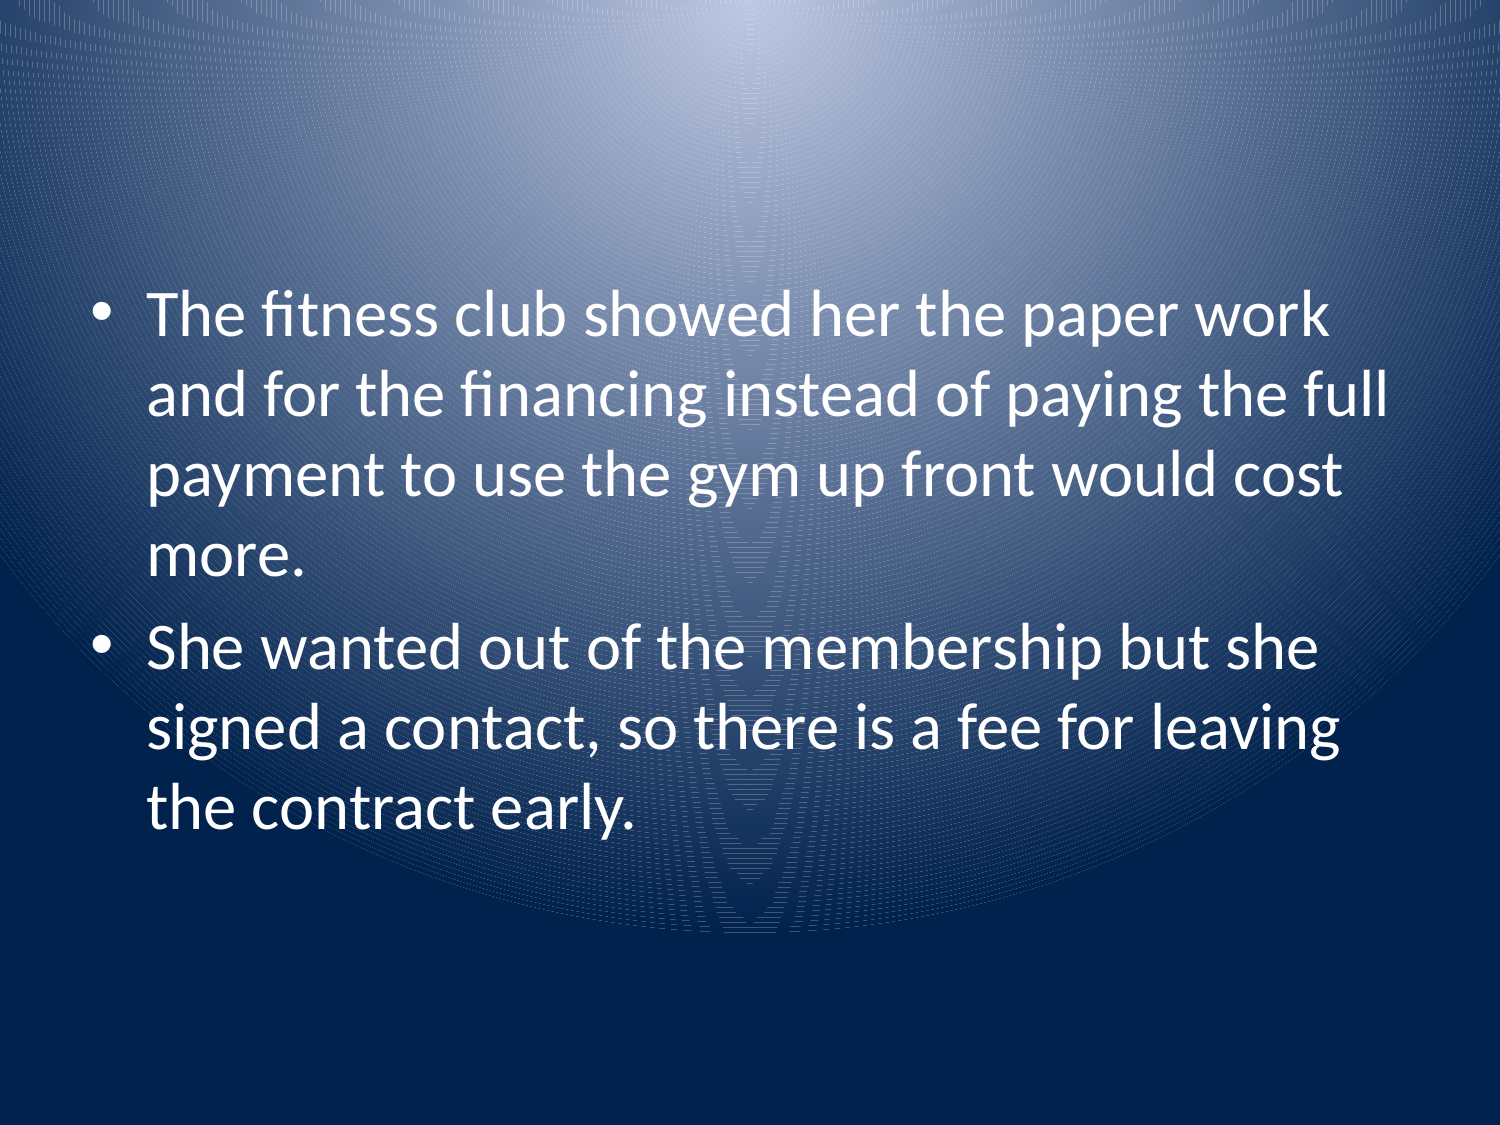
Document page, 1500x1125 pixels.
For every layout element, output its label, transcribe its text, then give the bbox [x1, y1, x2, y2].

list The fitness club showed her the paper work and for the financing instead of paying the full payment to use the gym up front would cost more. She wanted out of the membership but she signed a contact, so there is a fee for leaving the contract early. [75, 262, 1425, 1005]
